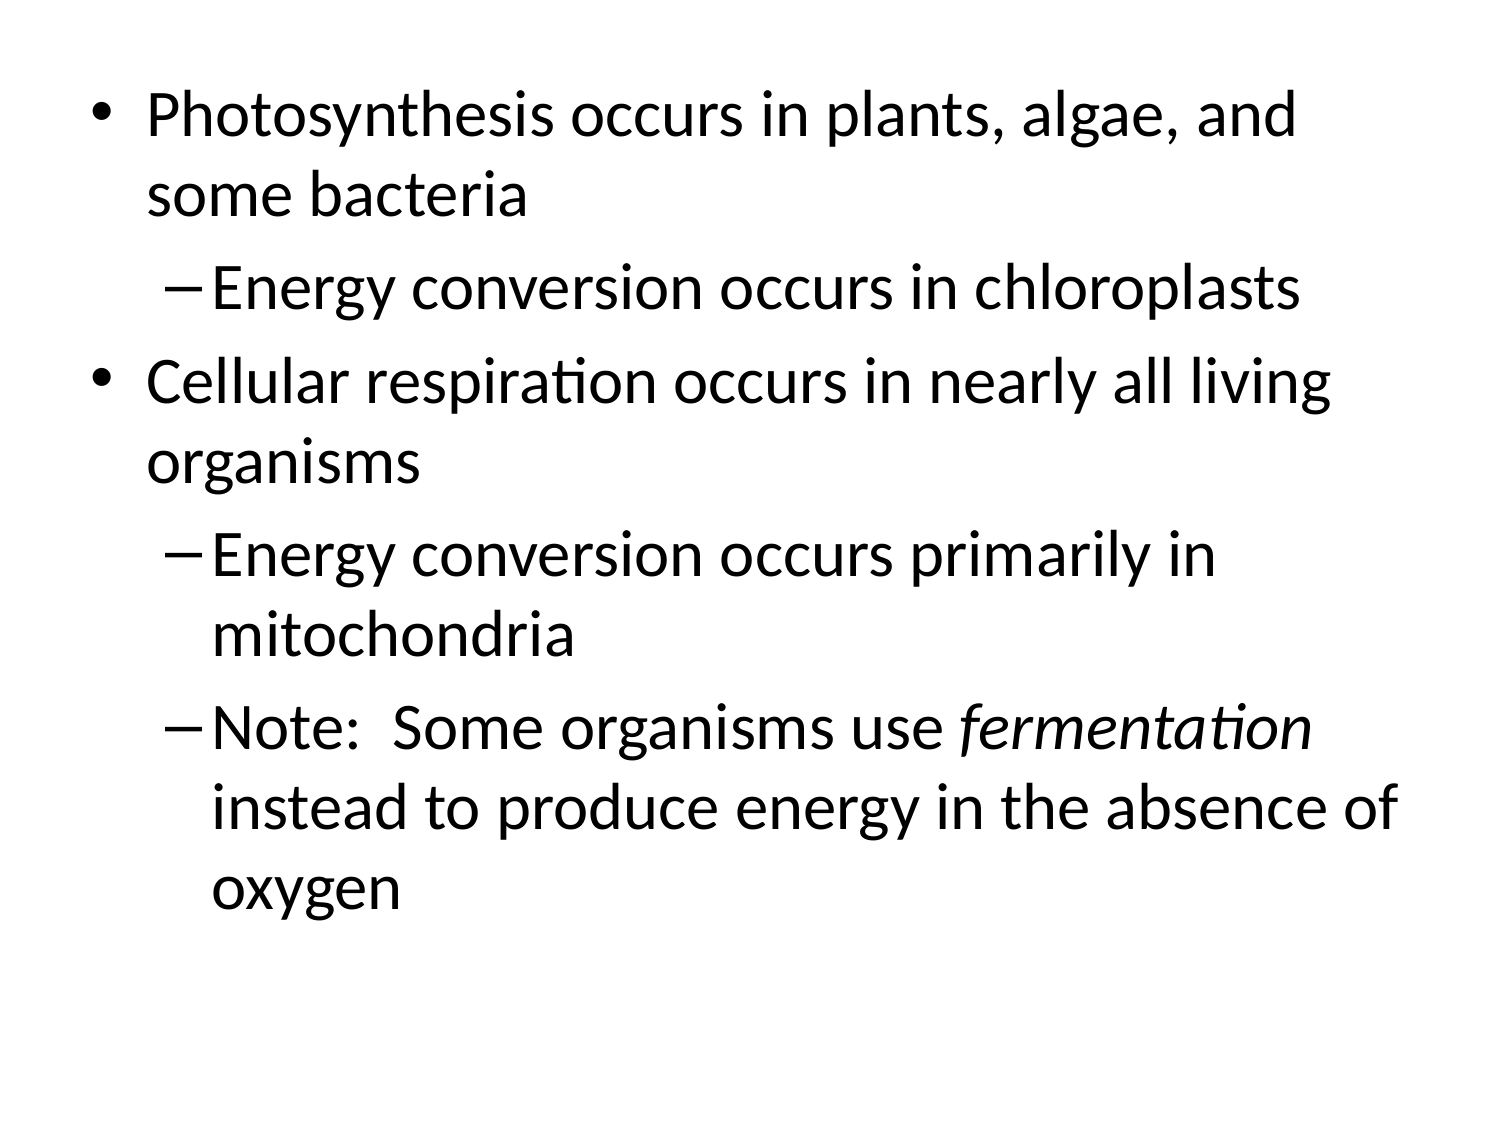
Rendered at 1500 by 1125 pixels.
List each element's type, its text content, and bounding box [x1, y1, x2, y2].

list Photosynthesis occurs in plants, algae, and some bacteria Energy conversion occurs in chloroplasts Cellular respiration occurs in nearly all living organisms Energy conversion occurs primarily in mitochondria Note: Some organisms use fermentation instead to produce energy in the absence of oxygen [75, 62, 1425, 1005]
